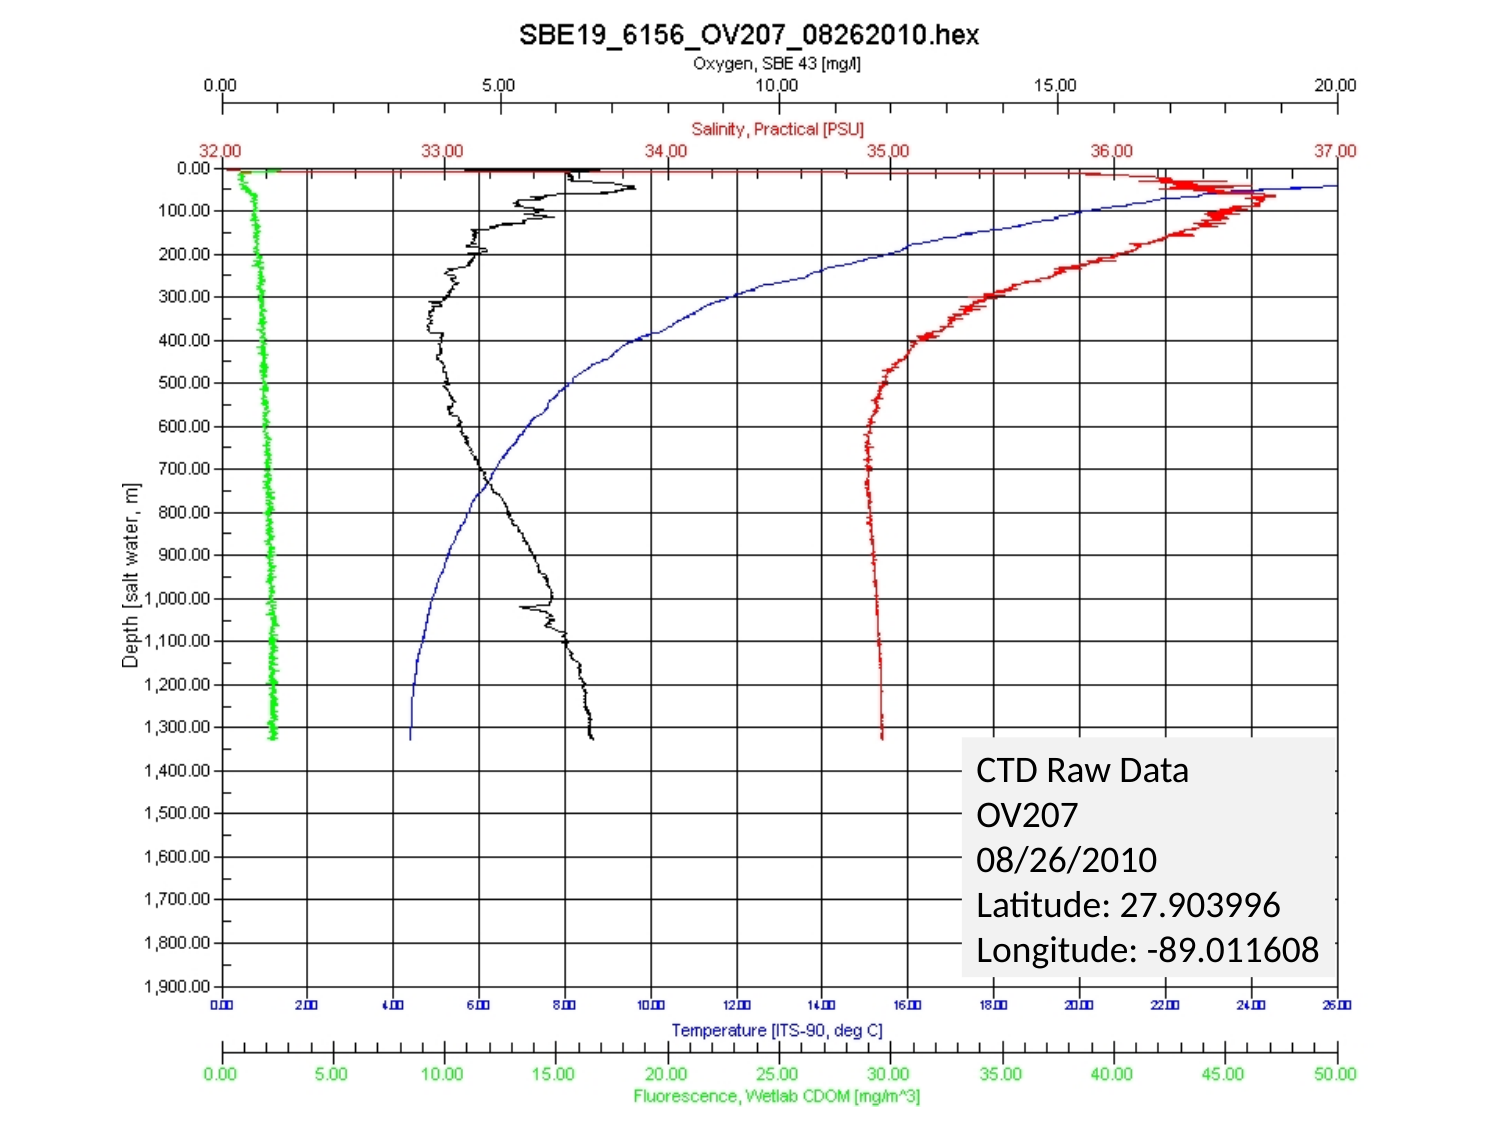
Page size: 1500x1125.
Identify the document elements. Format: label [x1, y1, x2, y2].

picture [122, 18, 1378, 1107]
